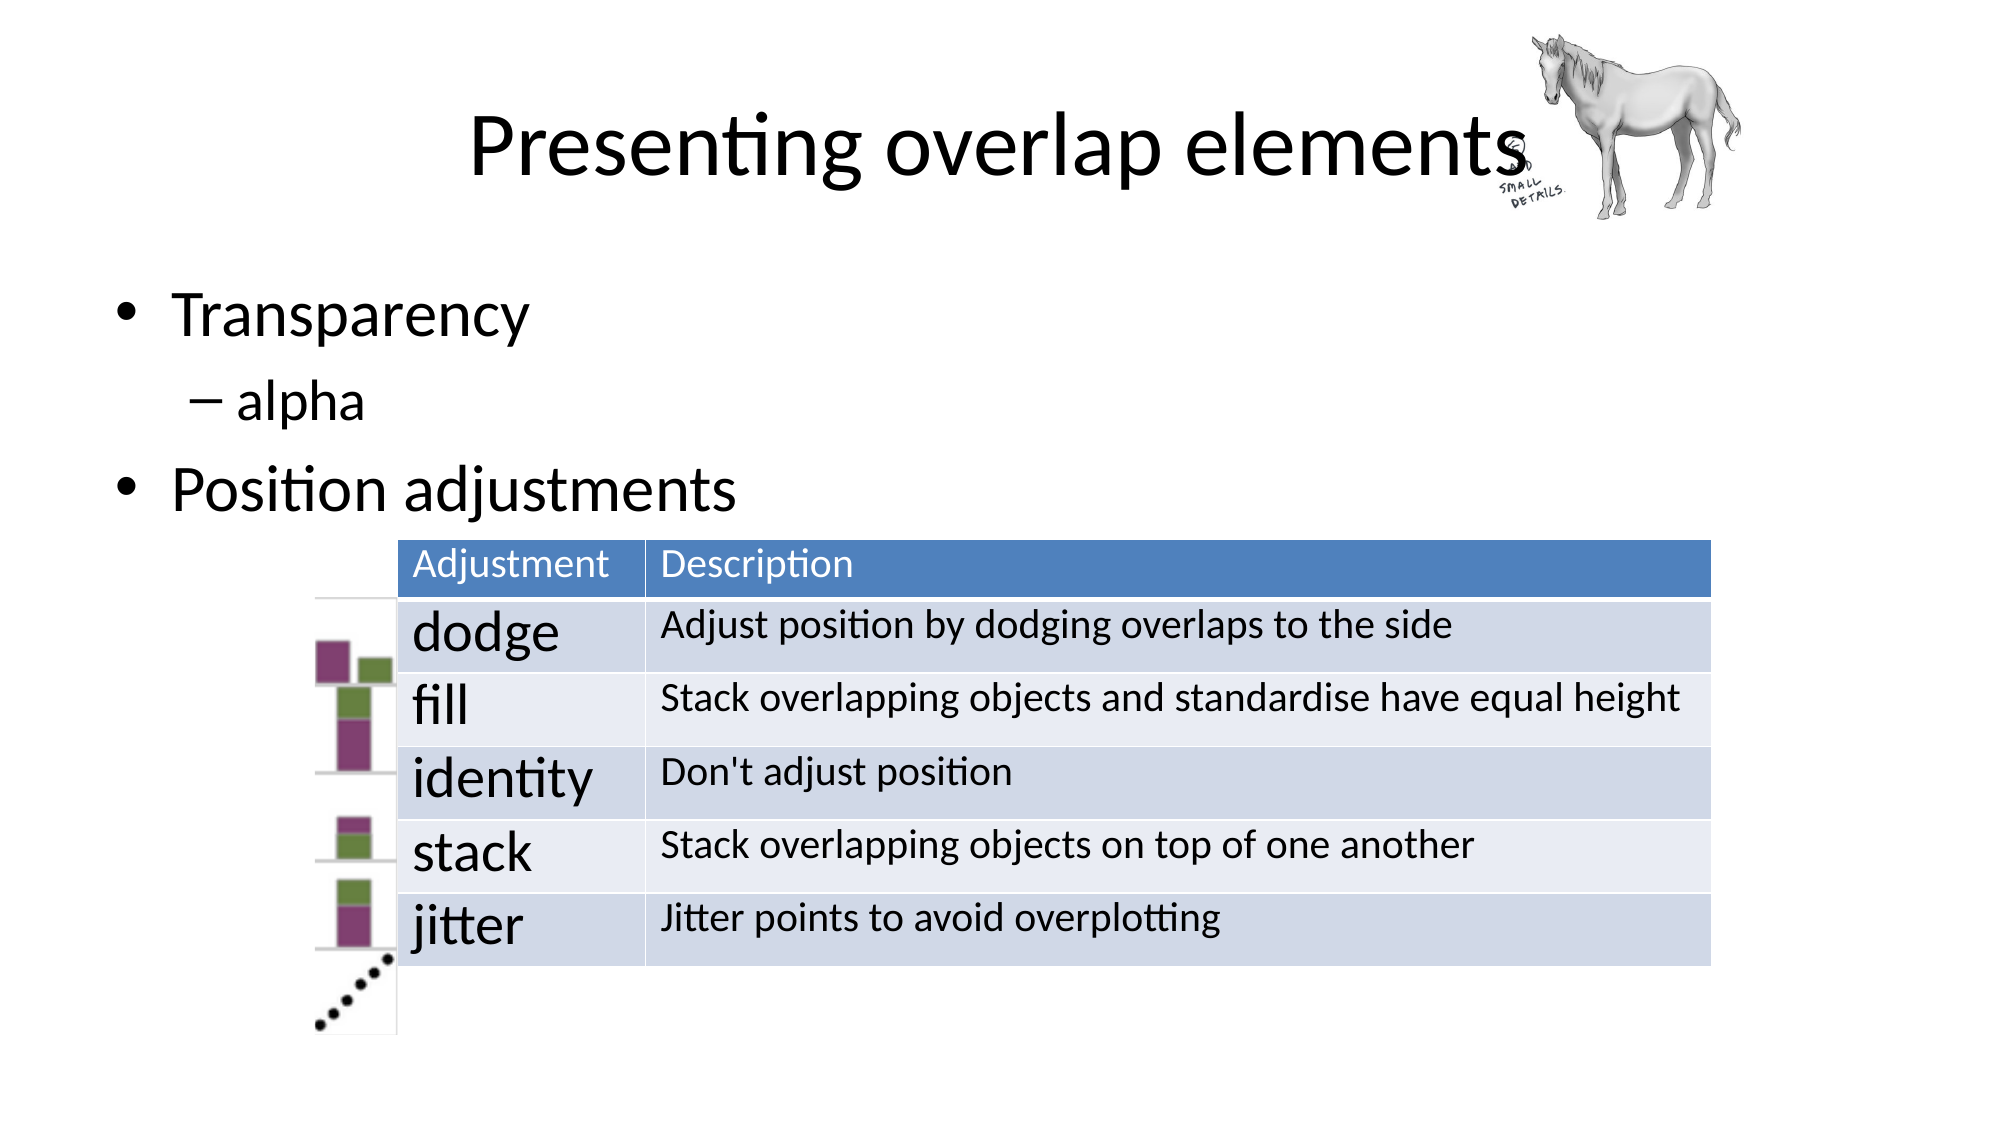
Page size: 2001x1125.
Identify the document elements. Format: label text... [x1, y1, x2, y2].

picture [1494, 30, 1751, 221]
title Presenting overlap elements [99, 45, 1900, 233]
picture [314, 597, 398, 1036]
list Transparency alpha Position adjustments [99, 262, 1900, 1005]
